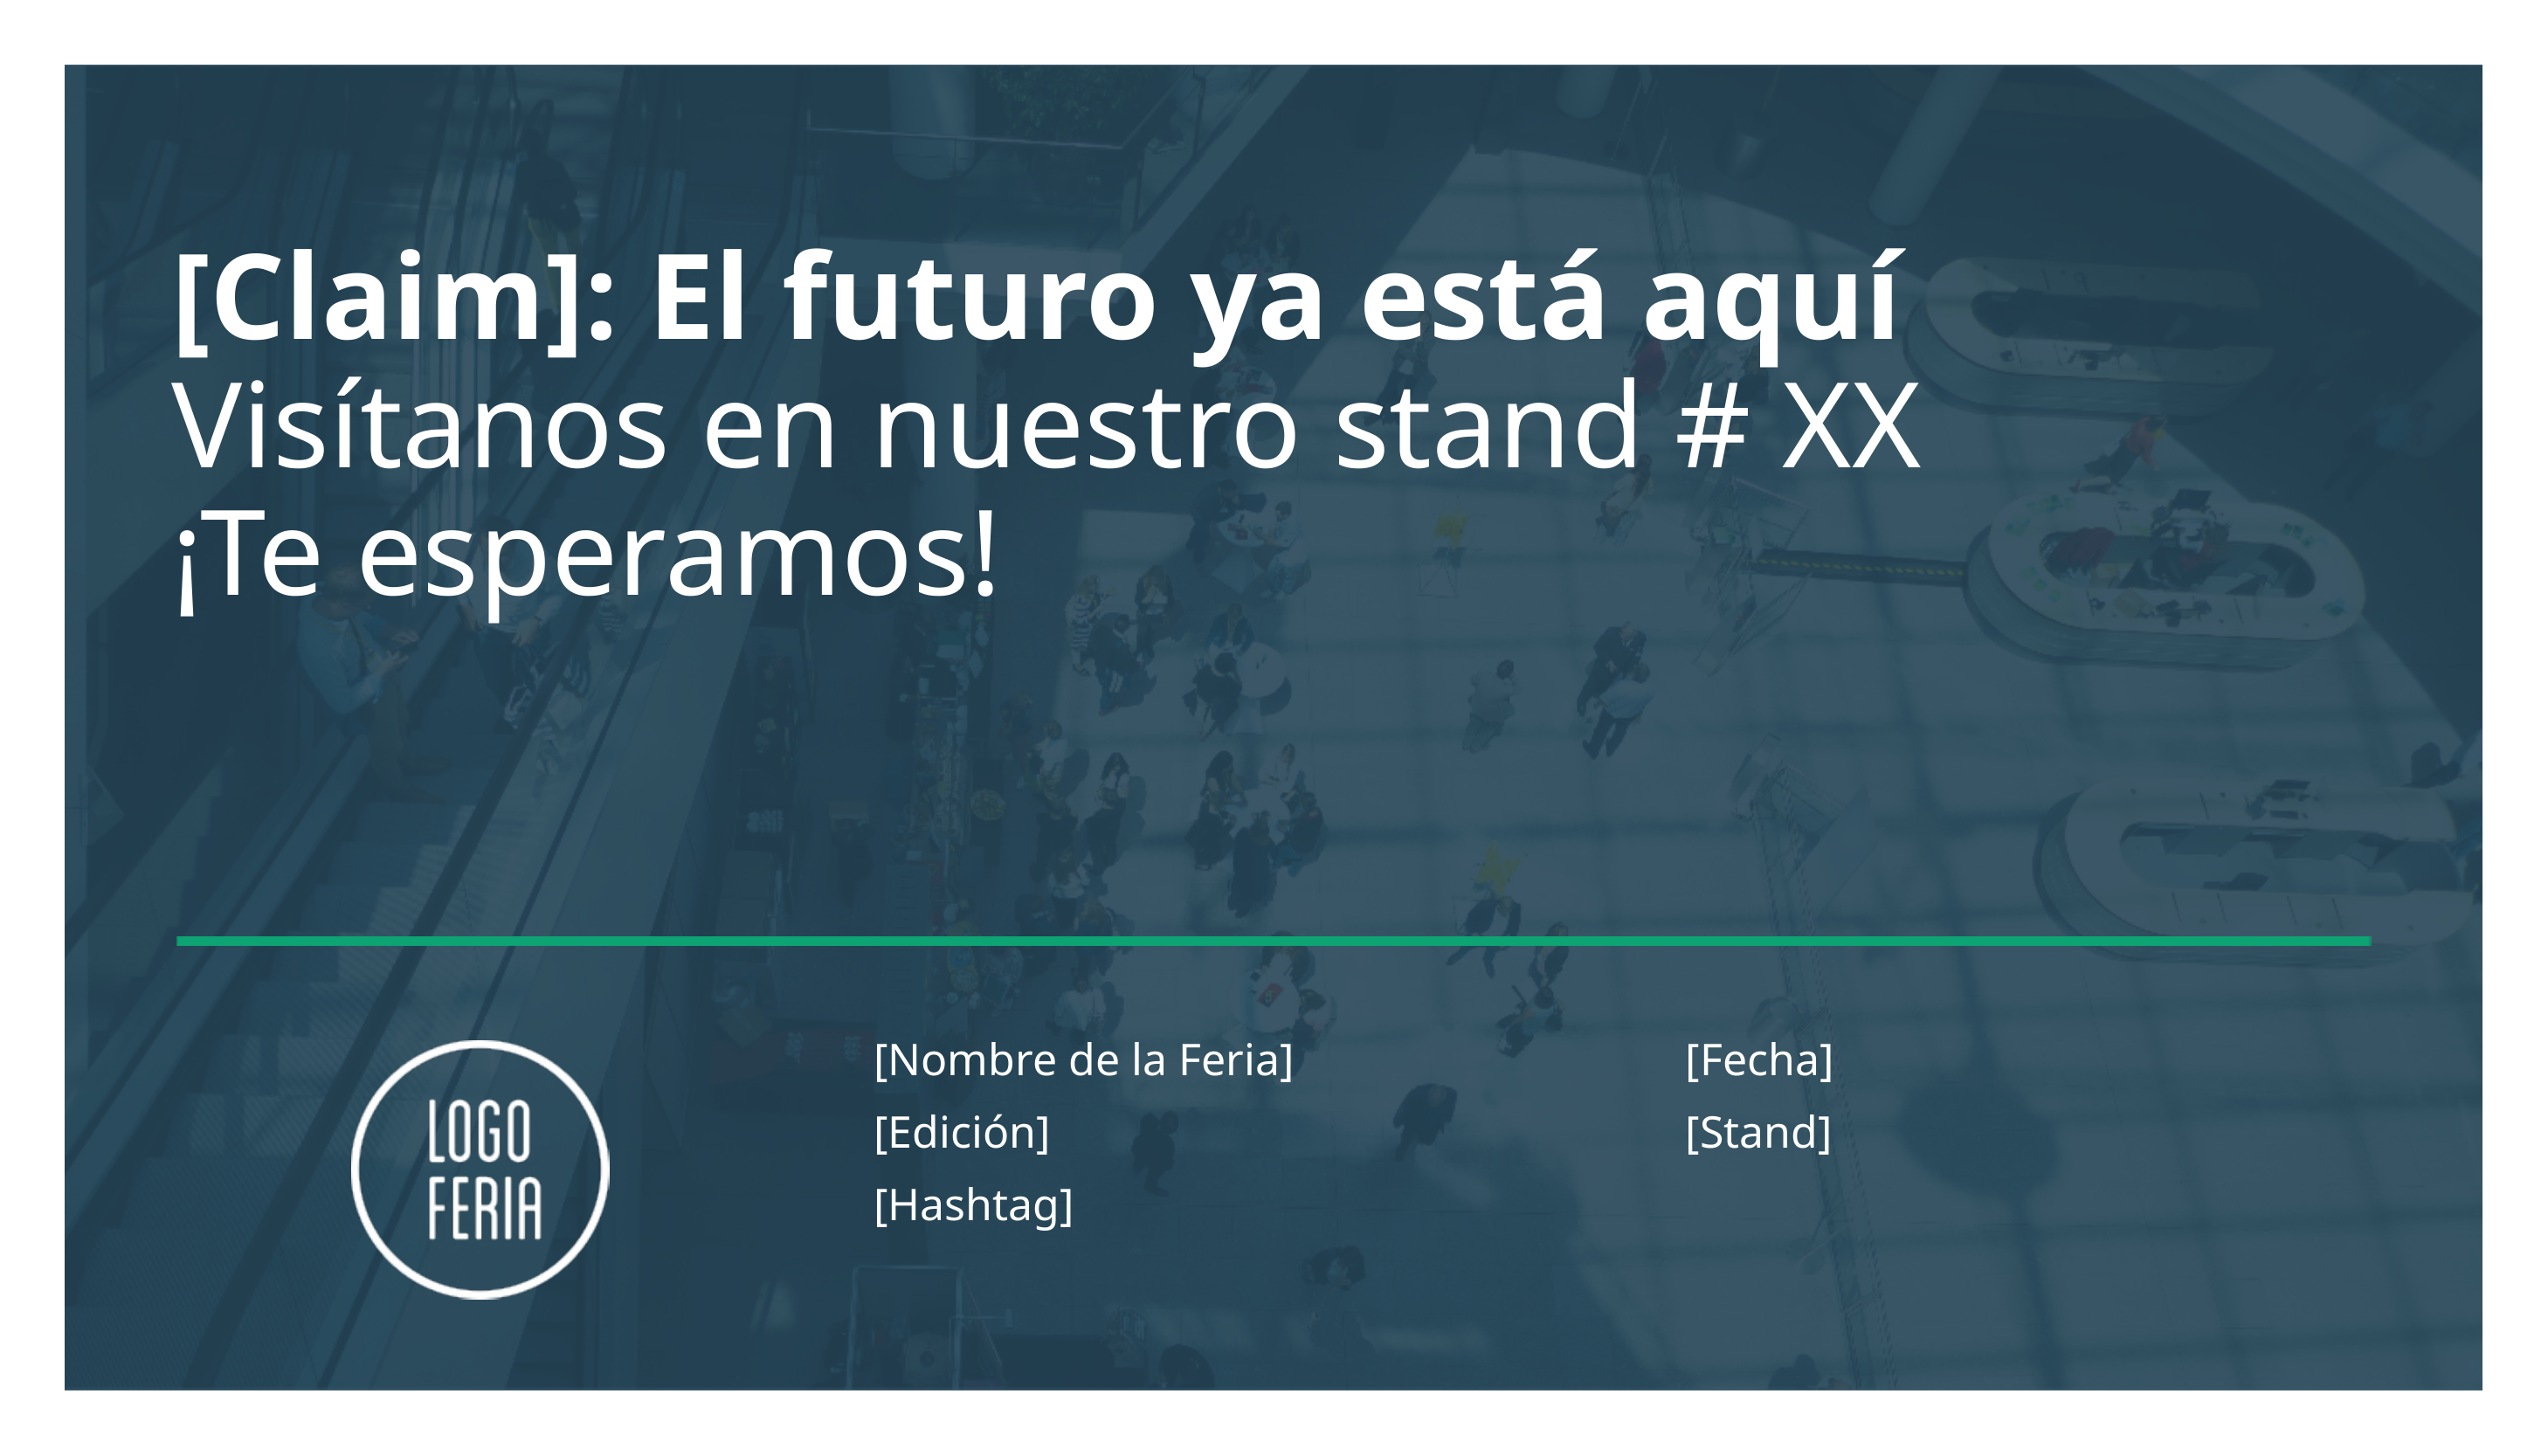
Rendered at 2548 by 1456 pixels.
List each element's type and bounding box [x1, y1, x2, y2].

picture [65, 65, 2482, 1390]
